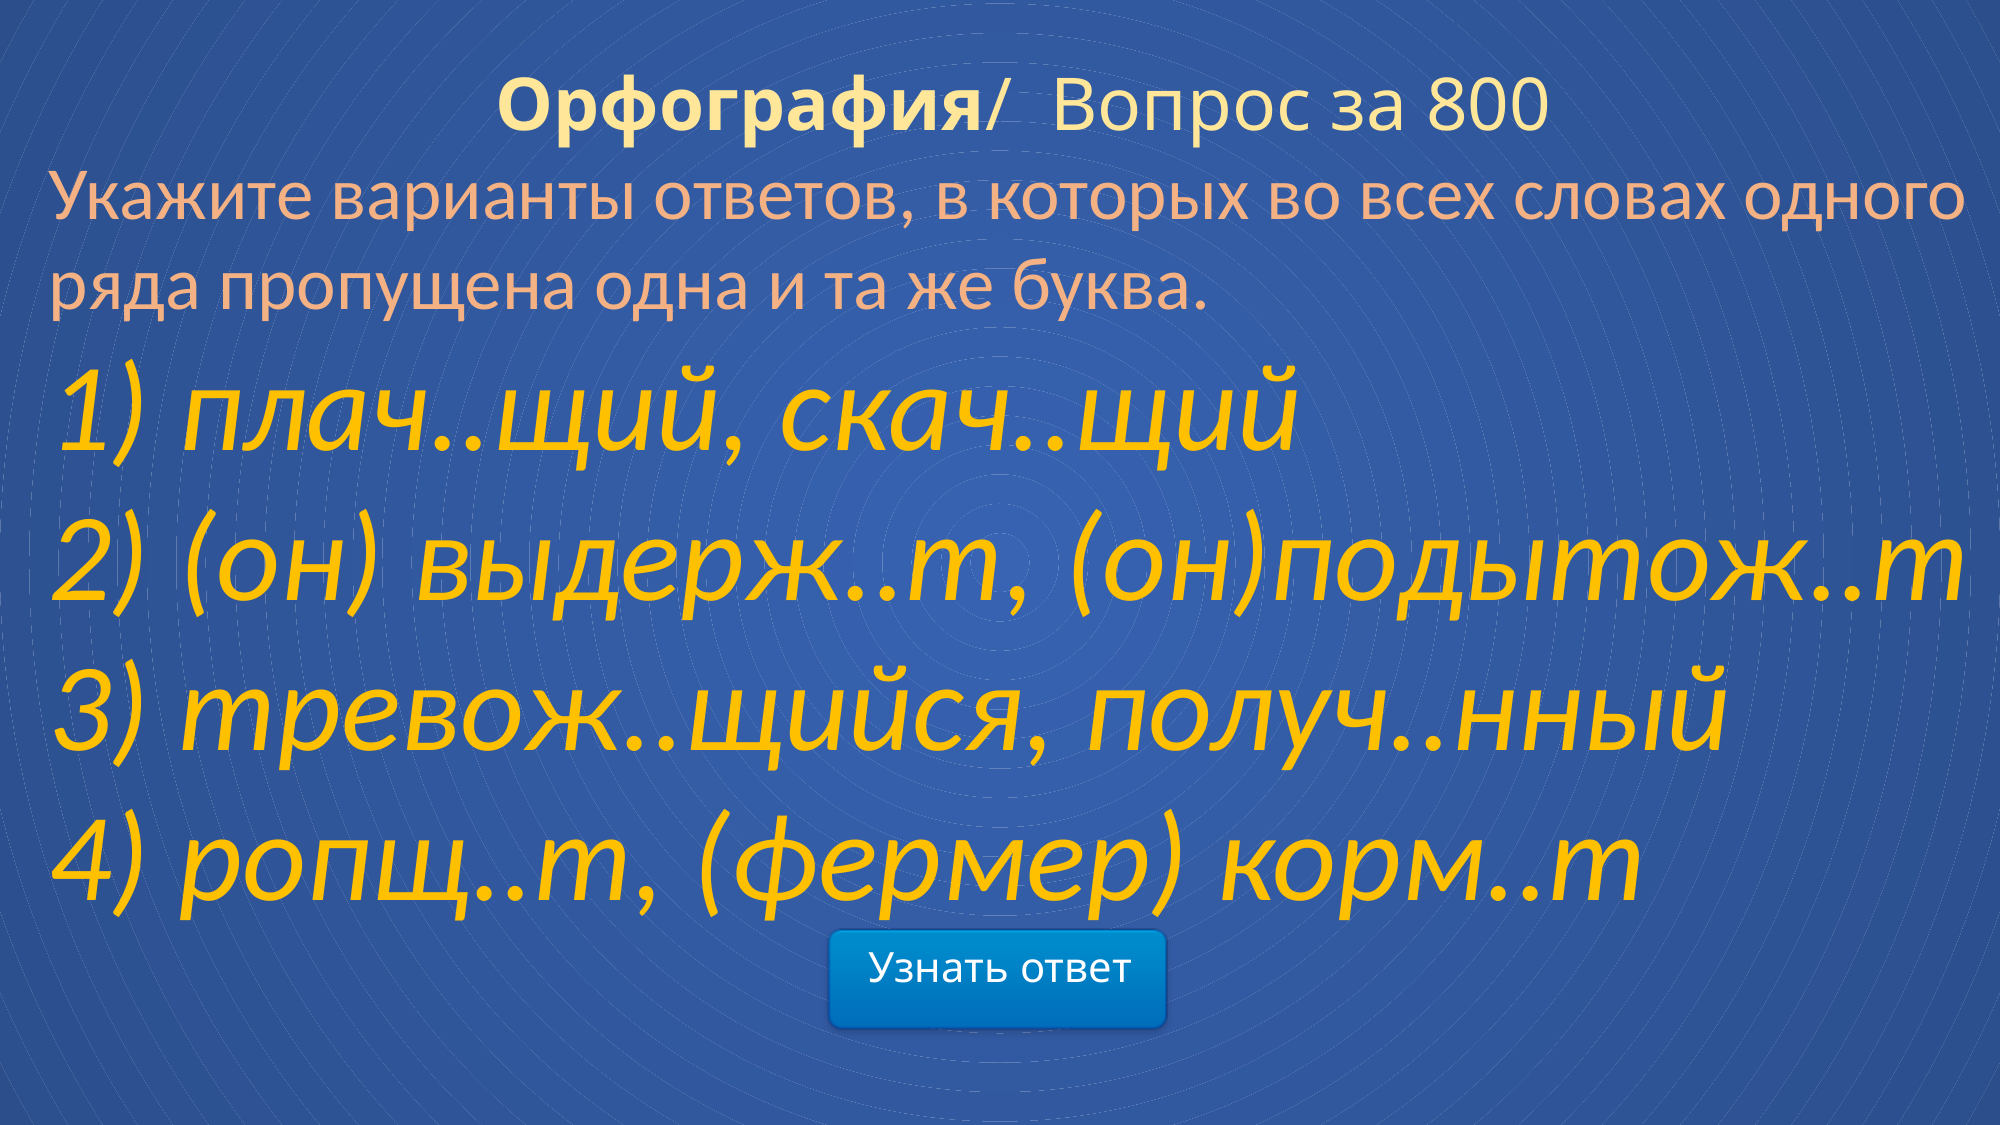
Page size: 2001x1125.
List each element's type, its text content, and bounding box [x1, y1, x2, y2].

text_box Орфография/ Вопрос за 800 Укажите варианты ответов, в которых во всех словах одного ряда пропущена одна и та же буква. 1) плач..щий, скач..щий 2) (он) выдерж..т, (он)подытож..т 3) тревож..щийся, получ..нный 4) ропщ..т, (фермер) корм..т [34, 50, 2000, 1020]
picture [793, 915, 1180, 1049]
